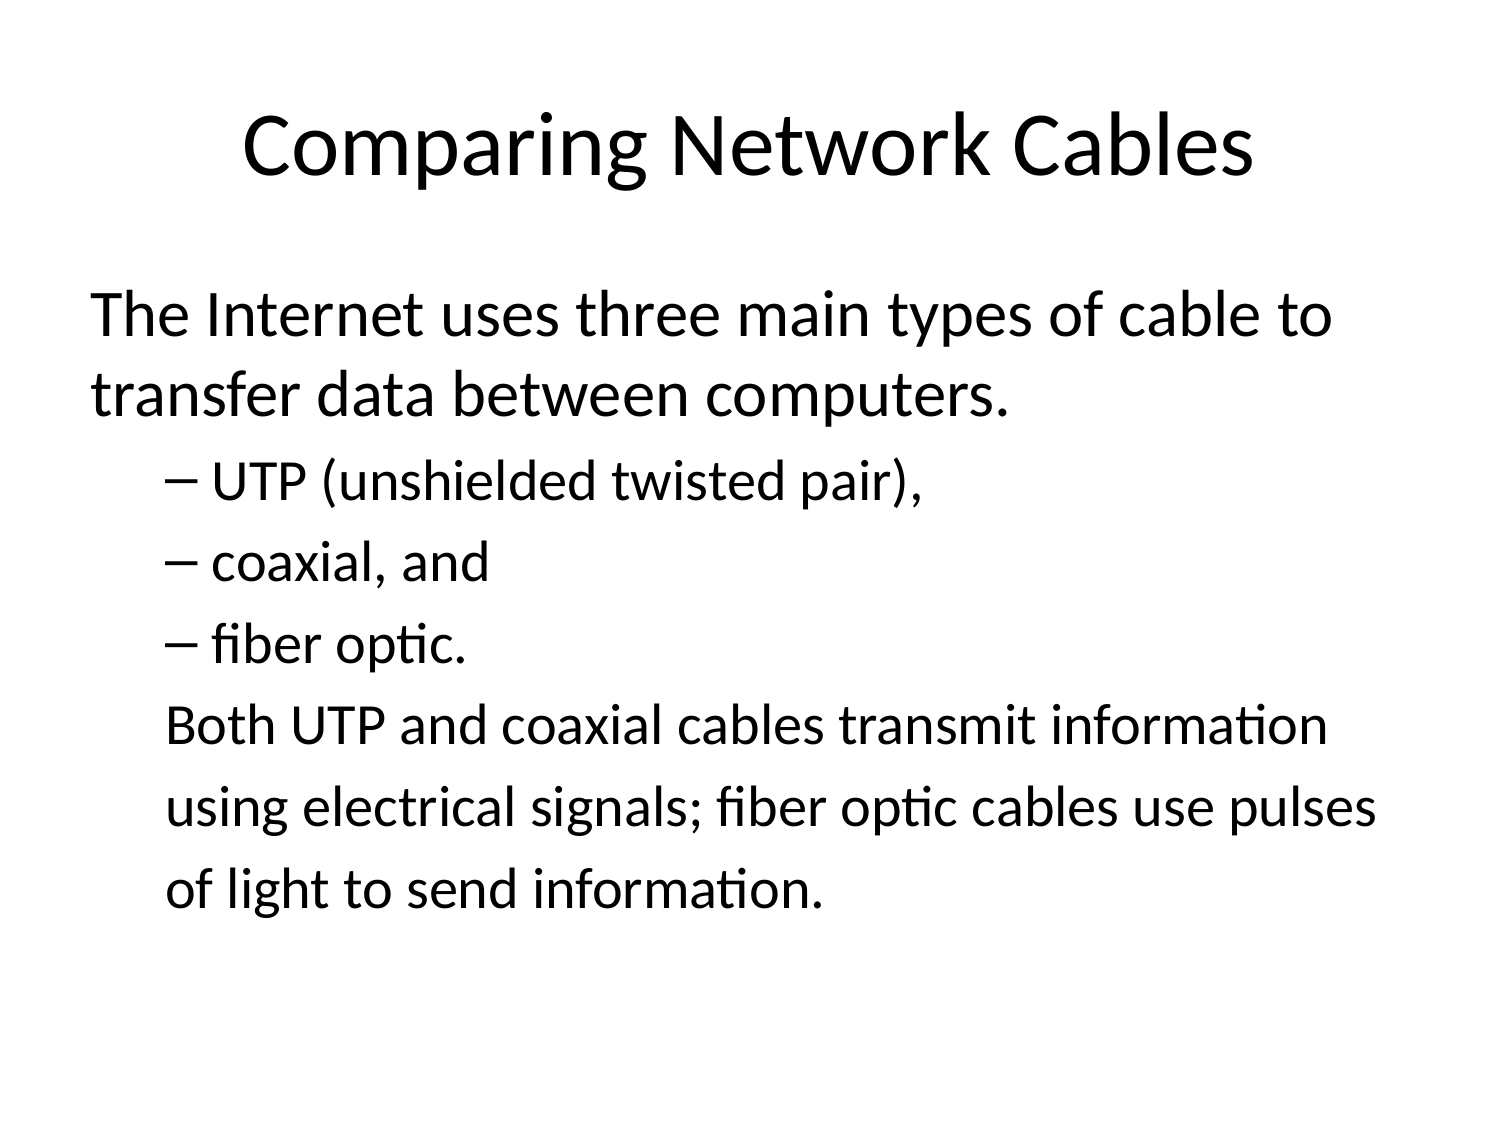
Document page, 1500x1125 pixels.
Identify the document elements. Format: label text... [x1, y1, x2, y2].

title Comparing Network Cables [75, 45, 1425, 233]
list The Internet uses three main types of cable to transfer data between computers. UTP (unshielded twisted pair), coaxial, and fiber optic. Both UTP and coaxial cables transmit information using electrical signals; fiber optic cables use pulses of light to send information. [75, 262, 1425, 1005]
